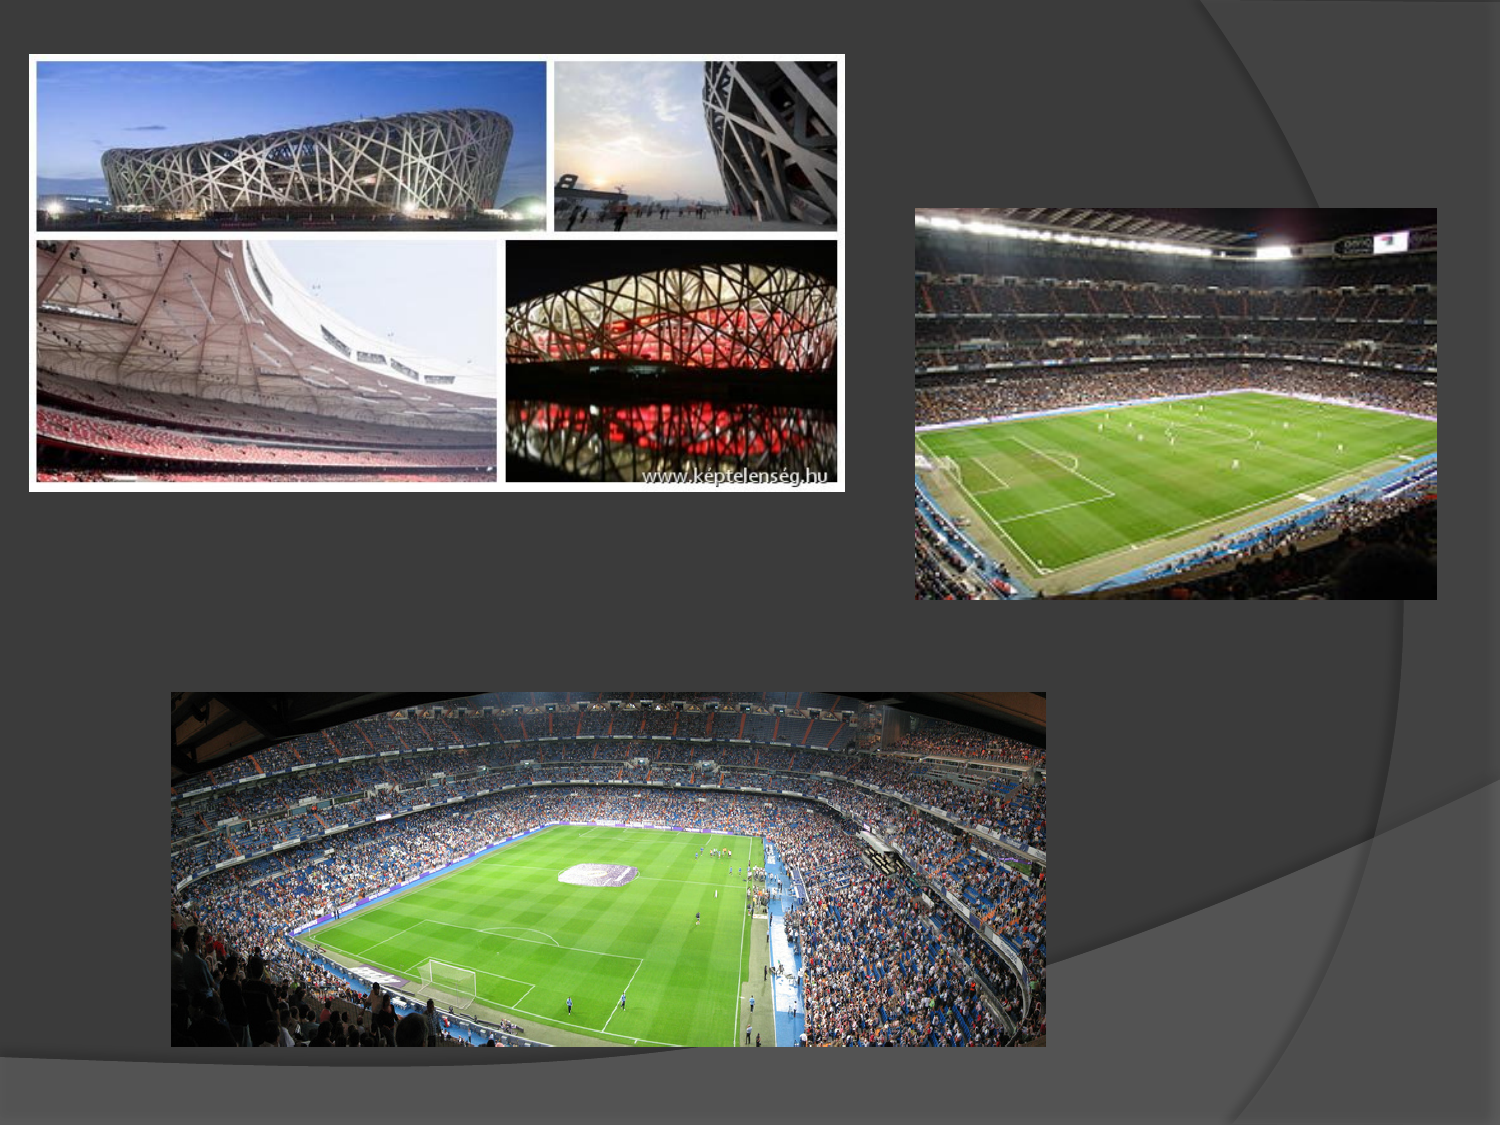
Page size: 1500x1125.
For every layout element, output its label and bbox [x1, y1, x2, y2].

picture [915, 207, 1437, 600]
picture [29, 54, 845, 492]
picture [170, 692, 1046, 1048]
